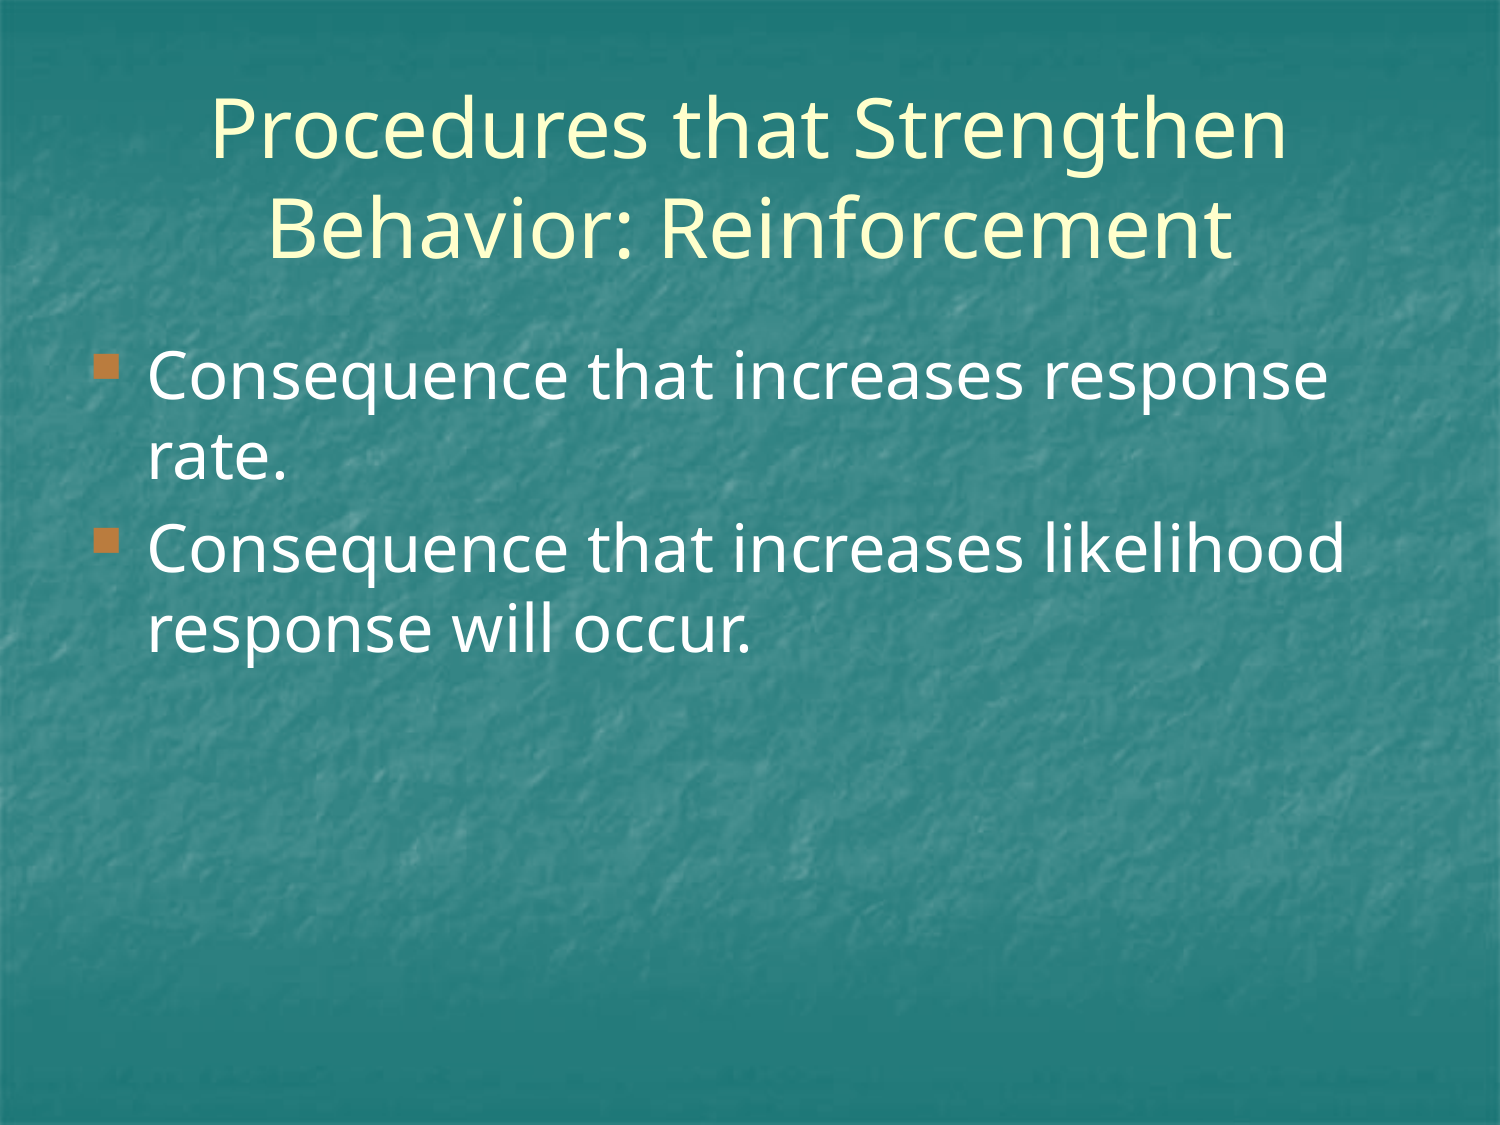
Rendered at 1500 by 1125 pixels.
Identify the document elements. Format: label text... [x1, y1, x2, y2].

list Consequence that increases response rate. Consequence that increases likelihood response will occur. [74, 324, 1426, 1001]
title Procedures that Strengthen Behavior: Reinforcement [74, 62, 1426, 288]
